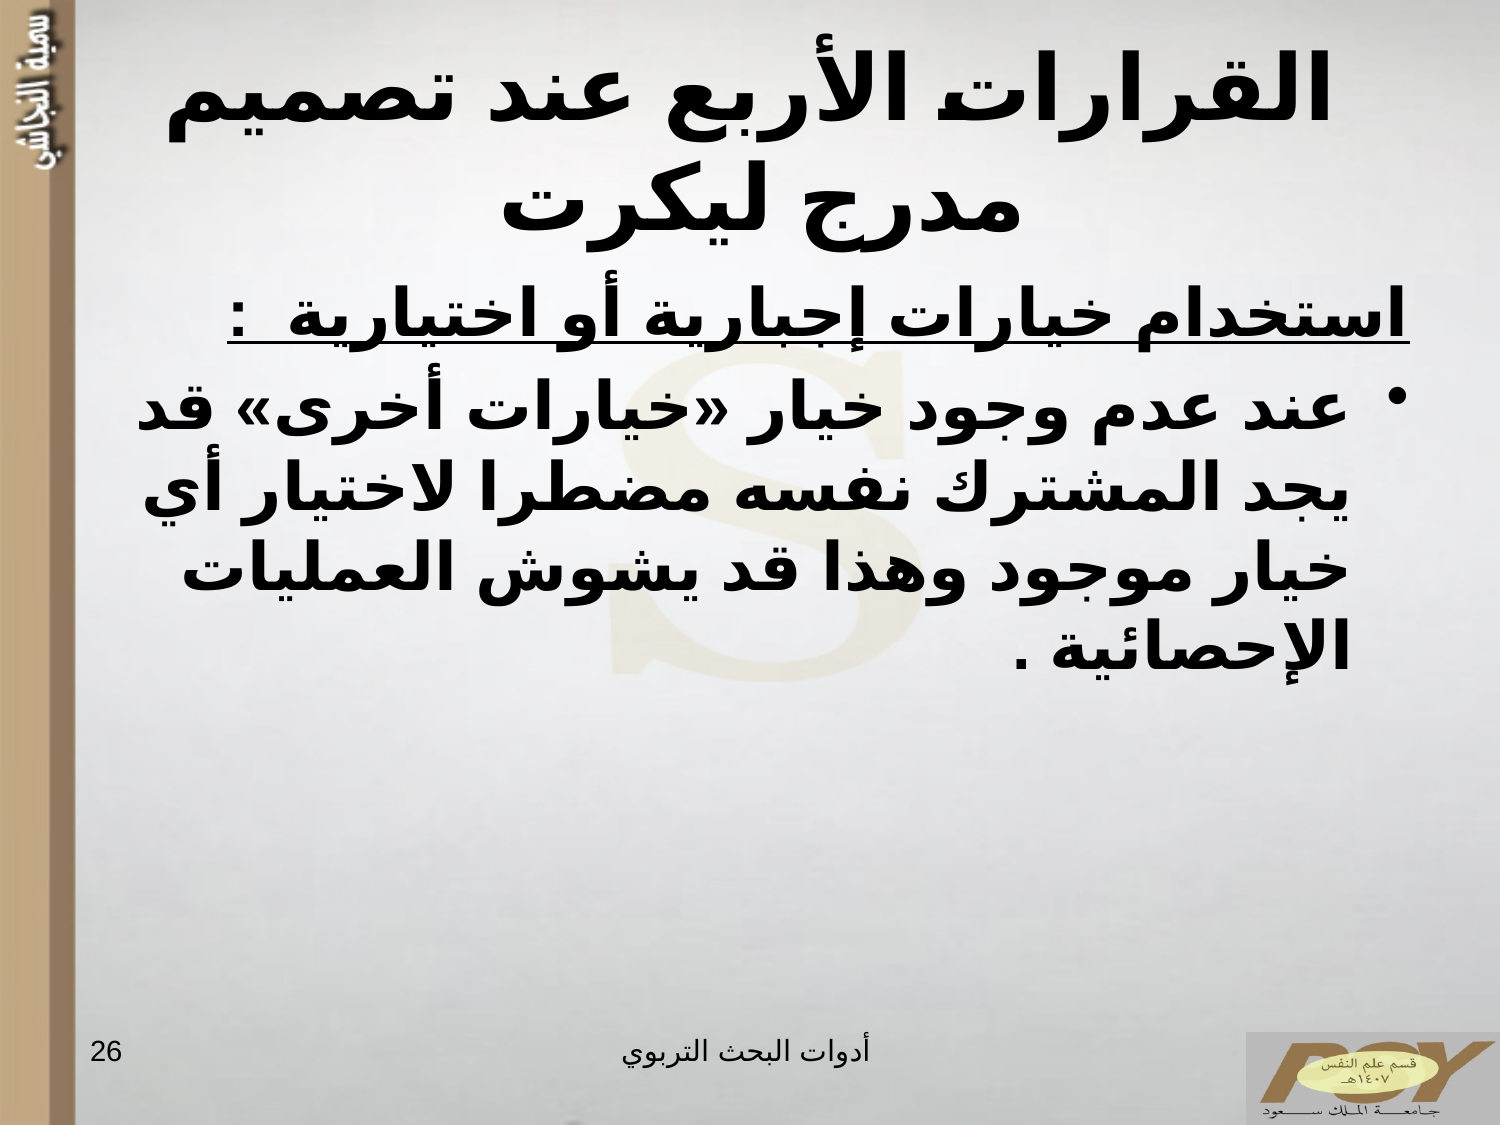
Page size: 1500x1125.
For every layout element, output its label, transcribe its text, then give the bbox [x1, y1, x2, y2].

title القرارات الأربع عند تصميم مدرج ليكرت [75, 45, 1425, 233]
picture [0, 0, 1500, 1125]
footer أدوات البحث التربوي [512, 1024, 988, 1103]
list استخدام خيارات إجبارية أو اختيارية : عند عدم وجود خيار «خيارات أخرى» قد يجد المشترك نفسه مضطرا لاختيار أي خيار موجود وهذا قد يشوش العمليات الإحصائية . [75, 262, 1425, 1005]
slide_number 26 [75, 1024, 425, 1103]
